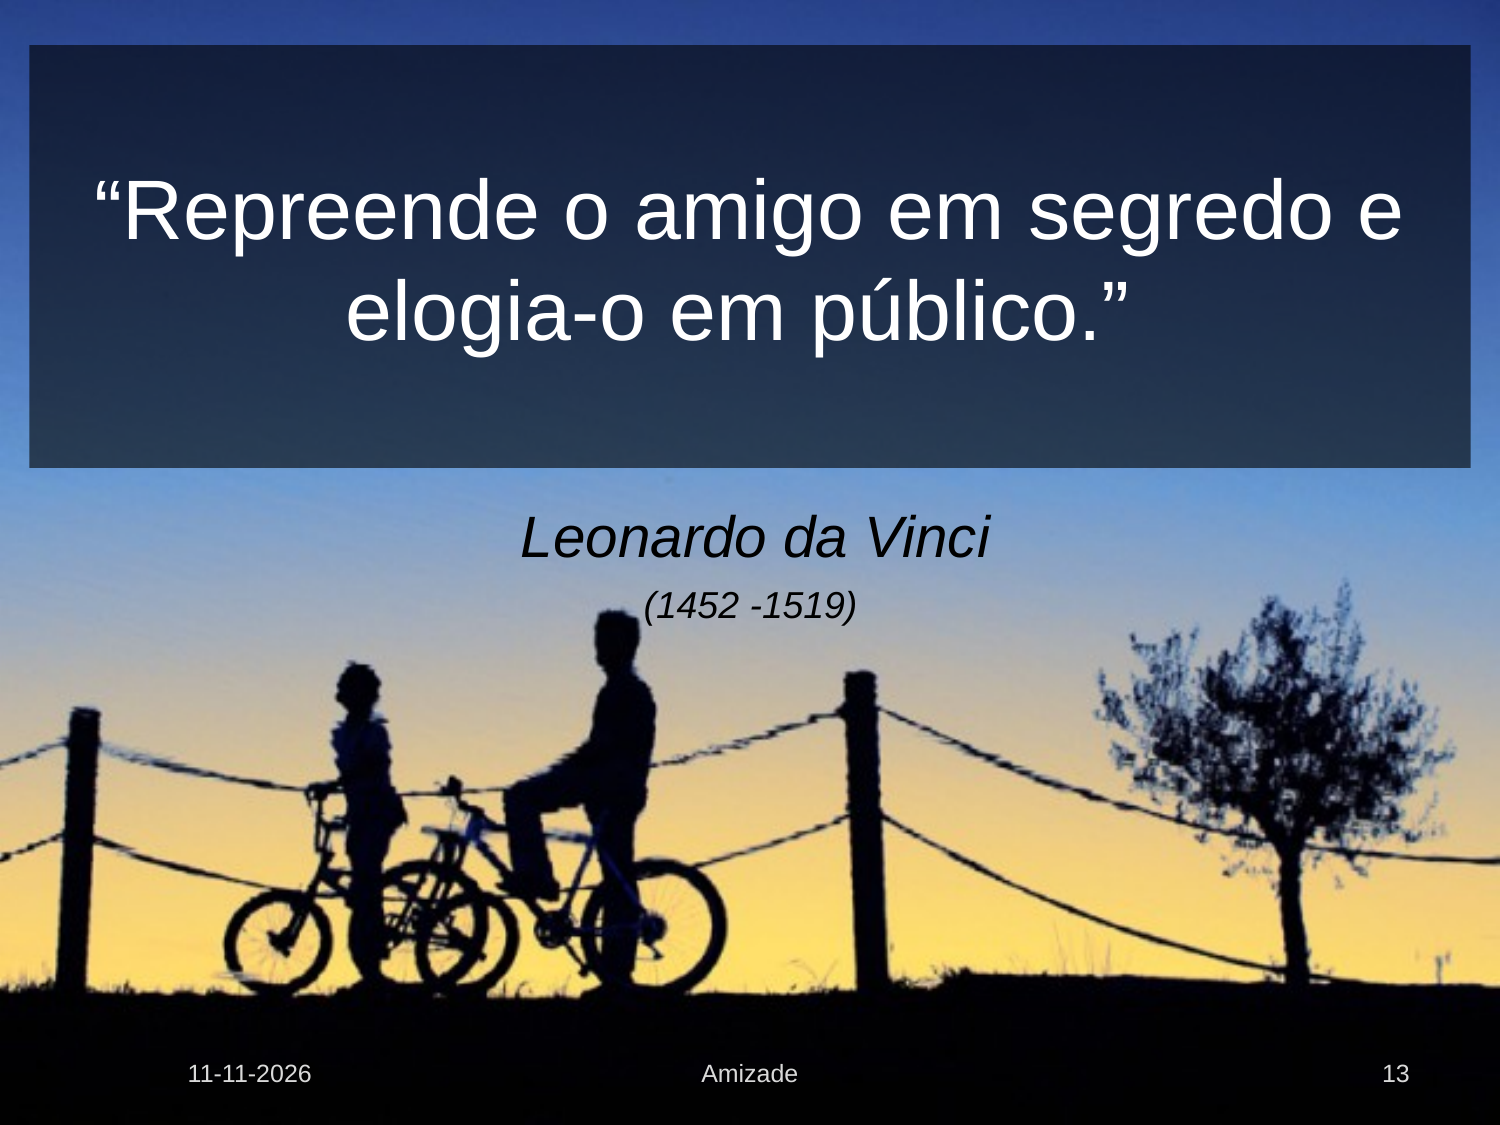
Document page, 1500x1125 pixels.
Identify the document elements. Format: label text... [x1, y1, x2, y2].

slide_number 13 [1074, 1042, 1425, 1103]
picture [0, 0, 1500, 1125]
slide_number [75, 1042, 425, 1103]
footer Amizade [512, 1042, 988, 1103]
title “Repreende o amigo em segredo e elogia-o em público.” [29, 45, 1471, 468]
list Leonardo da Vinci (1452 -1519) [41, 491, 1471, 575]
